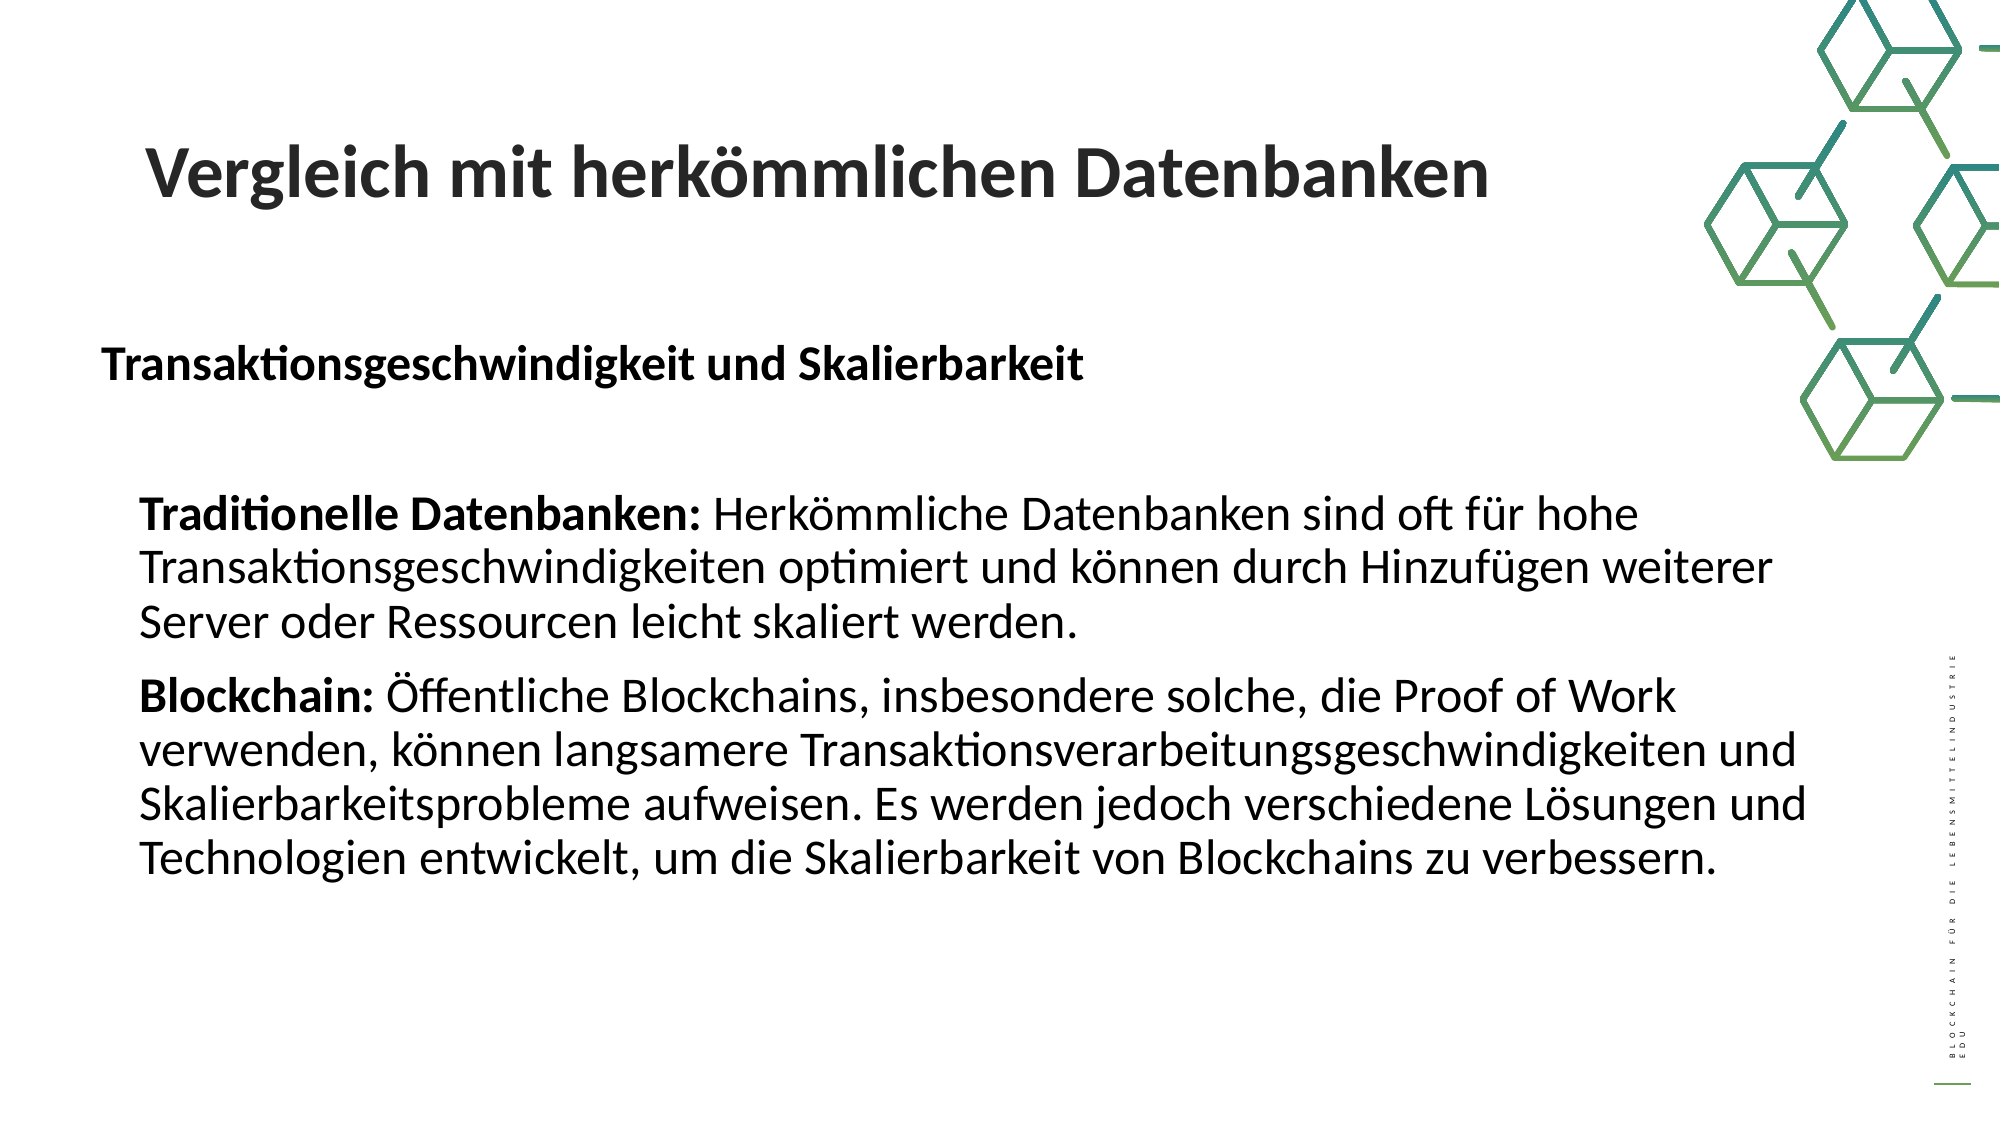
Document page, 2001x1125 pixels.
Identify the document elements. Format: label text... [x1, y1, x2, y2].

list Vergleich mit herkömmlichen Datenbanken [130, 124, 1704, 337]
list Transaktionsgeschwindigkeit und Skalierbarkeit Traditionelle Datenbanken: Herkömmliche Datenbanken sind oft für hohe Transaktionsgeschwindigkeiten optimiert und können durch Hinzufügen weiterer Server oder Ressourcen leicht skaliert werden. Blockchain: Öffentliche Blockchains, insbesondere solche, die Proof of Work verwenden, können langsamere Transaktionsverarbeitungsgeschwindigkeiten und Skalierbarkeitsprobleme aufweisen. Es werden jedoch verschiedene Lösungen und Technologien entwickelt, um die Skalierbarkeit von Blockchains zu verbessern. [86, 329, 1825, 1100]
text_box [1704, 0, 2000, 461]
